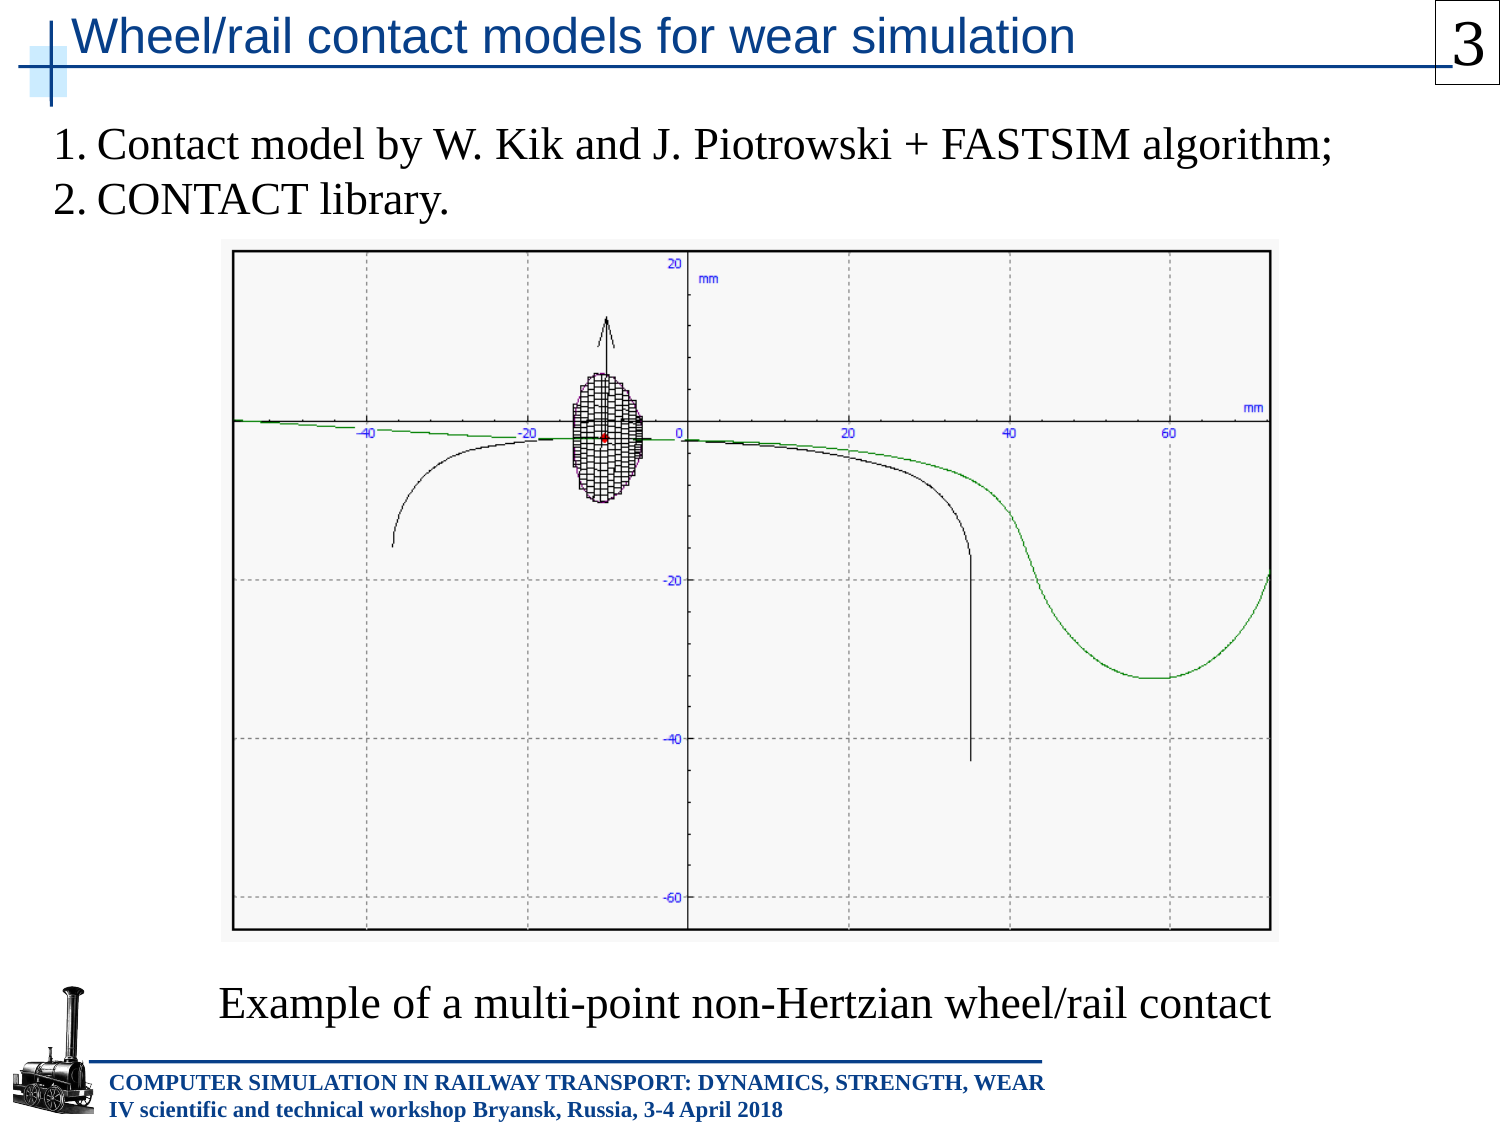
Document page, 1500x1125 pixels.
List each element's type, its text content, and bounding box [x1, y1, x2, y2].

text_box 3 [1435, 0, 1500, 85]
text_box Example of a multi-point non-Hertzian wheel/rail contact [203, 965, 1297, 1035]
text_box Contact model by W. Kik and J. Piotrowski + FASTSIM algorithm; CONTACT library. [38, 106, 1436, 231]
picture [13, 984, 94, 1114]
title Wheel/rail contact models for wear simulation [70, 0, 1435, 64]
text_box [220, 238, 1280, 943]
